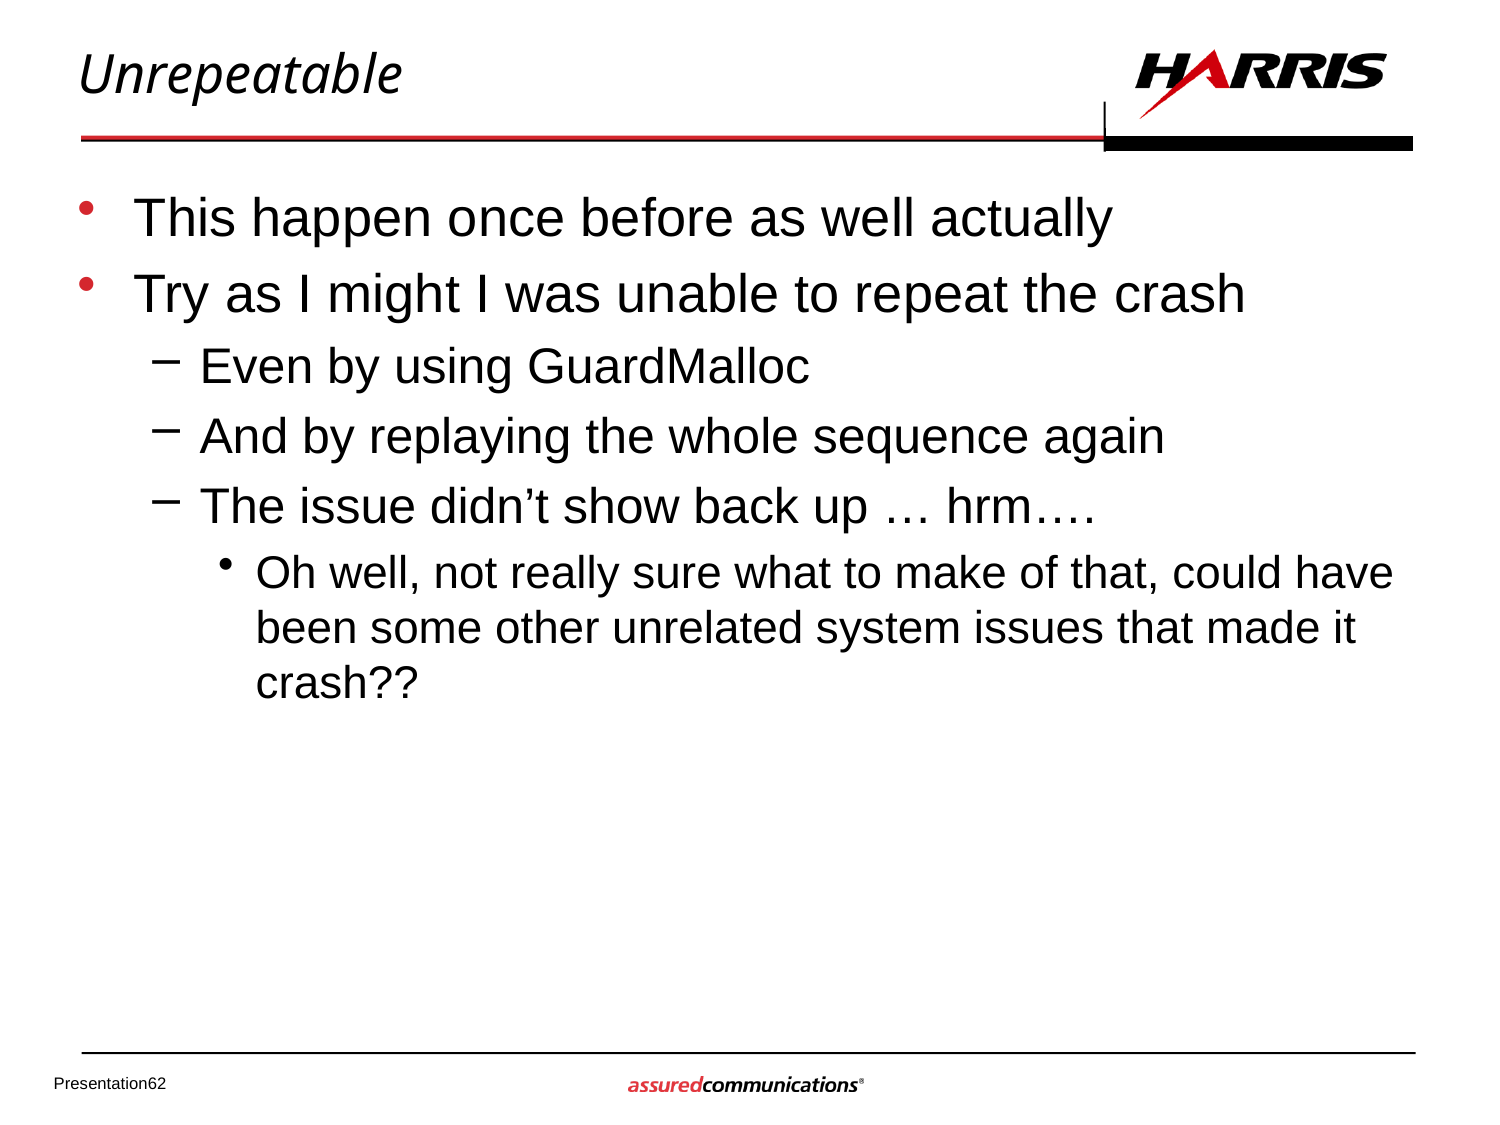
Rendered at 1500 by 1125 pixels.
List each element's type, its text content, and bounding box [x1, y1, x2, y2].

picture [1135, 49, 1387, 119]
title Unrepeatable [62, 27, 951, 117]
picture [628, 1076, 864, 1092]
list This happen once before as well actually Try as I might I was unable to repeat the crash Even by using GuardMalloc And by replaying the whole sequence again The issue didn’t show back up … hrm…. Oh well, not really sure what to make of that, could have been some other unrelated system issues that made it crash?? [62, 174, 1429, 1020]
